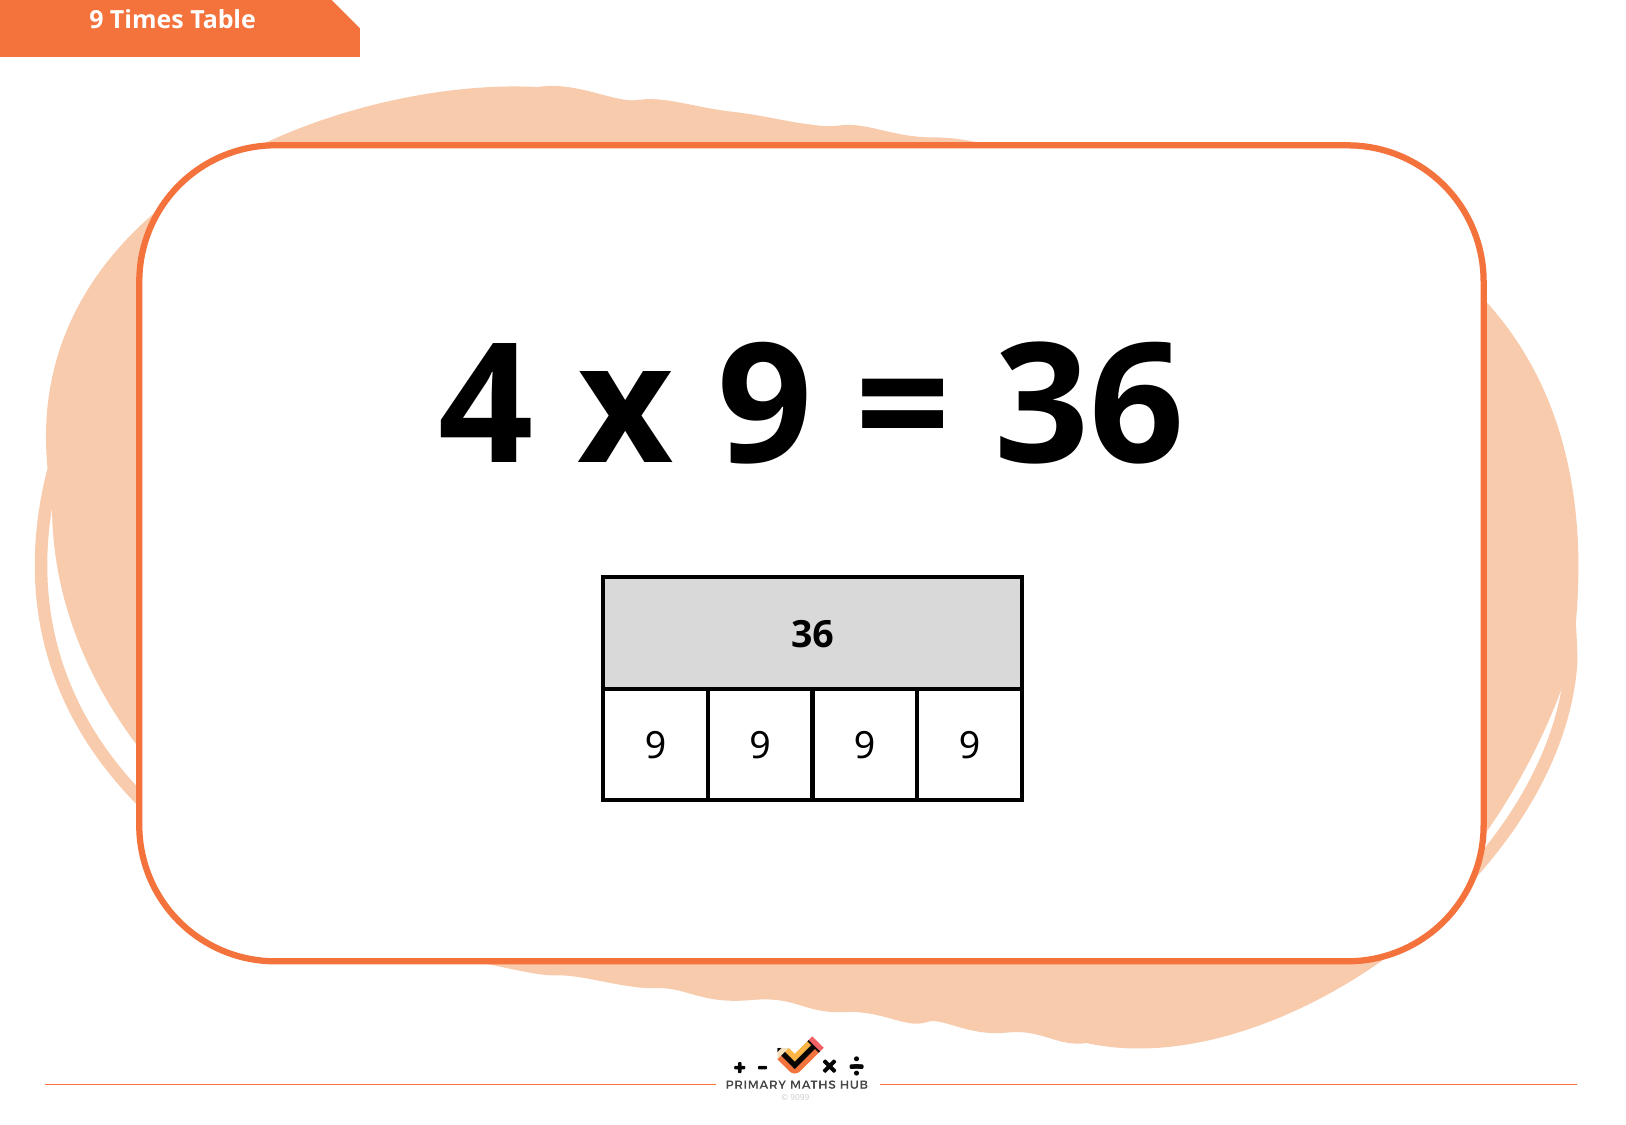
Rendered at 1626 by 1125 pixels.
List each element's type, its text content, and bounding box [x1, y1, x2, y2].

picture [722, 1034, 872, 1094]
text_box 9 Times Table [0, 0, 361, 58]
text_box [39, 214, 155, 799]
text_box [273, 91, 956, 144]
text_box © 9099 [720, 1084, 870, 1110]
table_cell 9 [605, 691, 706, 798]
text_box [1479, 300, 1579, 867]
table_cell 9 [710, 691, 810, 798]
text_box [496, 960, 1374, 1044]
table_cell 9 [815, 691, 915, 798]
table_cell 9 [919, 691, 1020, 798]
text_box 4 x 9 = 36 [140, 288, 1485, 503]
text_box [138, 144, 1485, 963]
table_header 36 [605, 579, 1020, 687]
